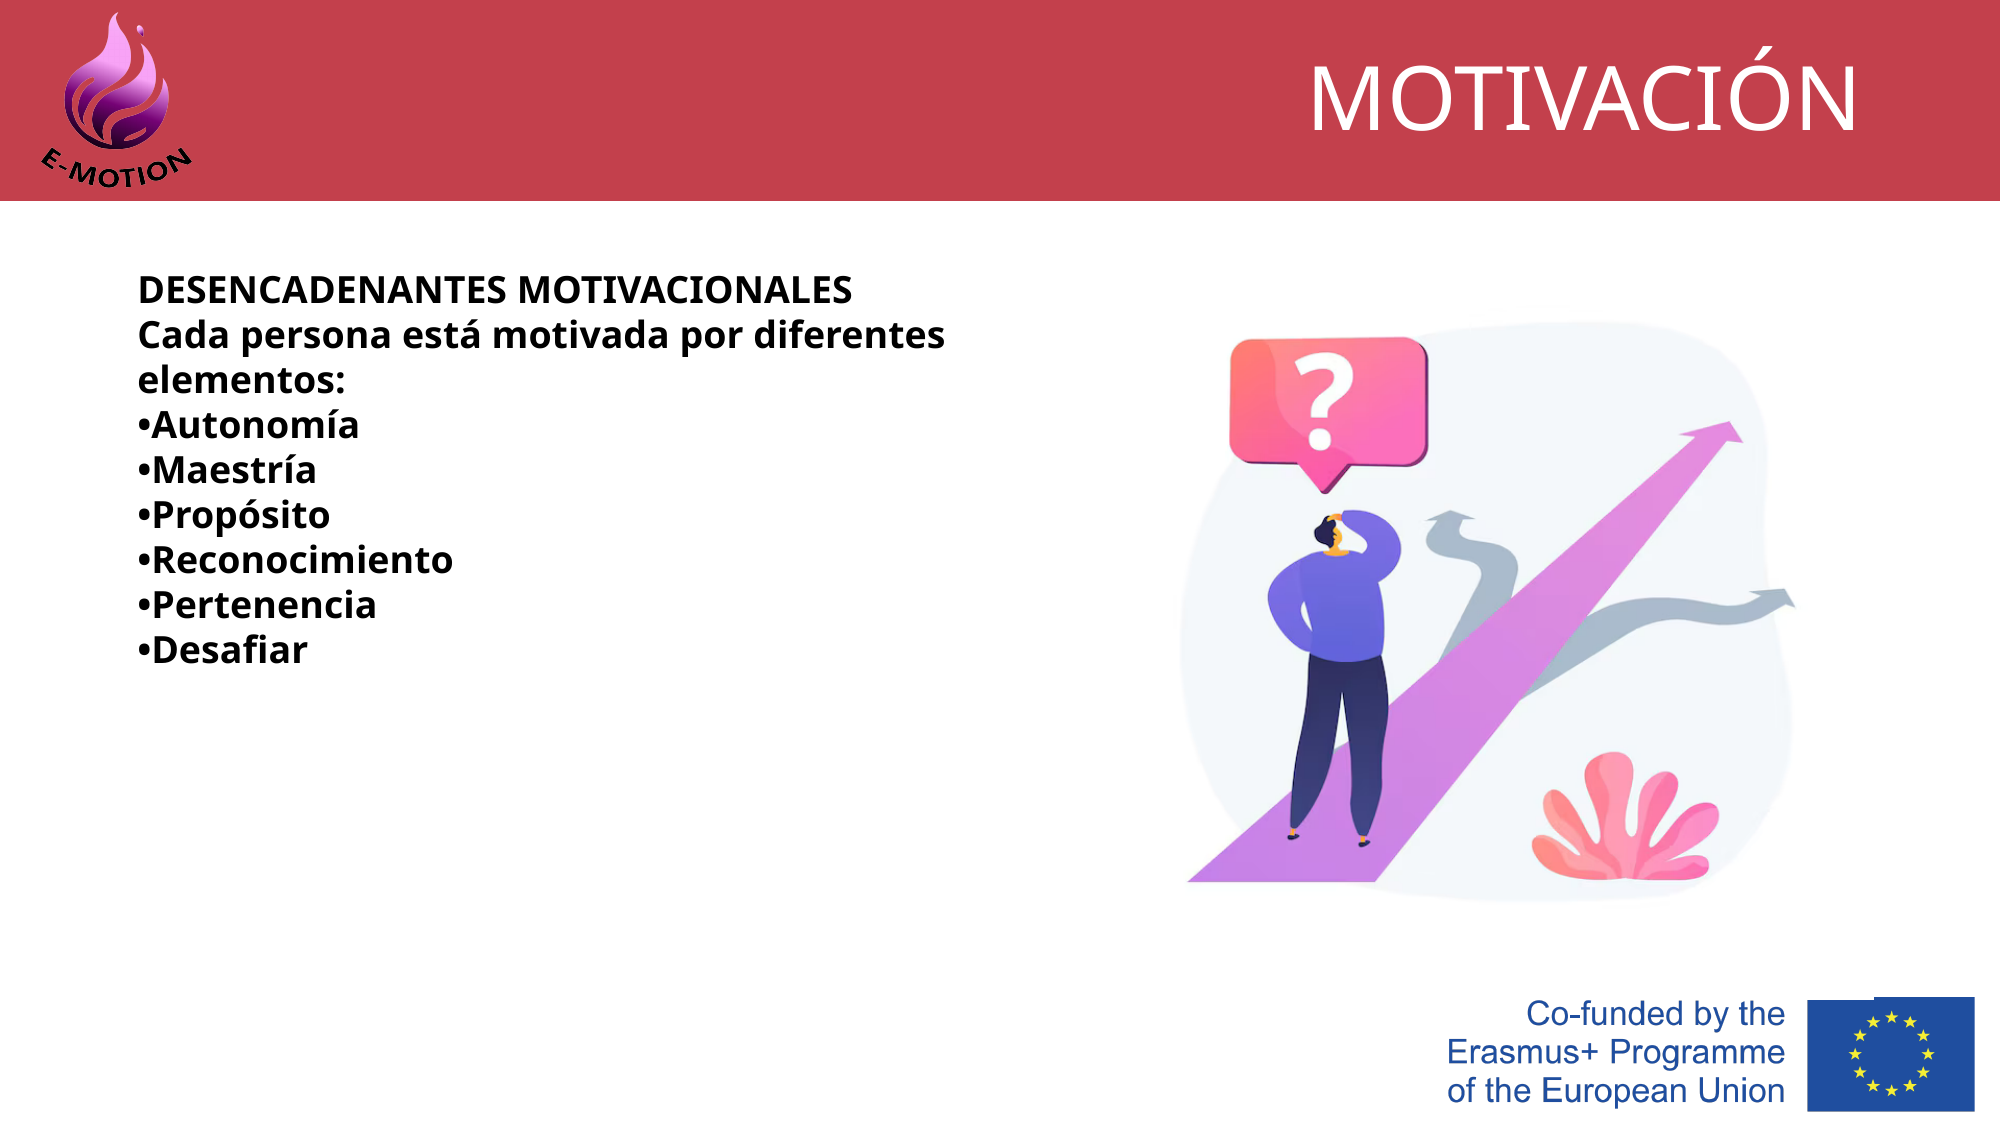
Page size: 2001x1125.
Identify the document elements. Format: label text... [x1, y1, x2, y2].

text_box MOTIVACIÓN [618, 34, 1878, 309]
text_box DESENCADENANTES MOTIVACIONALES Cada persona está motivada por diferentes elementos: •Autonomía •Maestría •Propósito •Reconocimiento •Pertenencia •Desafiar [122, 259, 1102, 679]
picture [1102, 228, 1875, 1000]
picture [0, 0, 253, 247]
